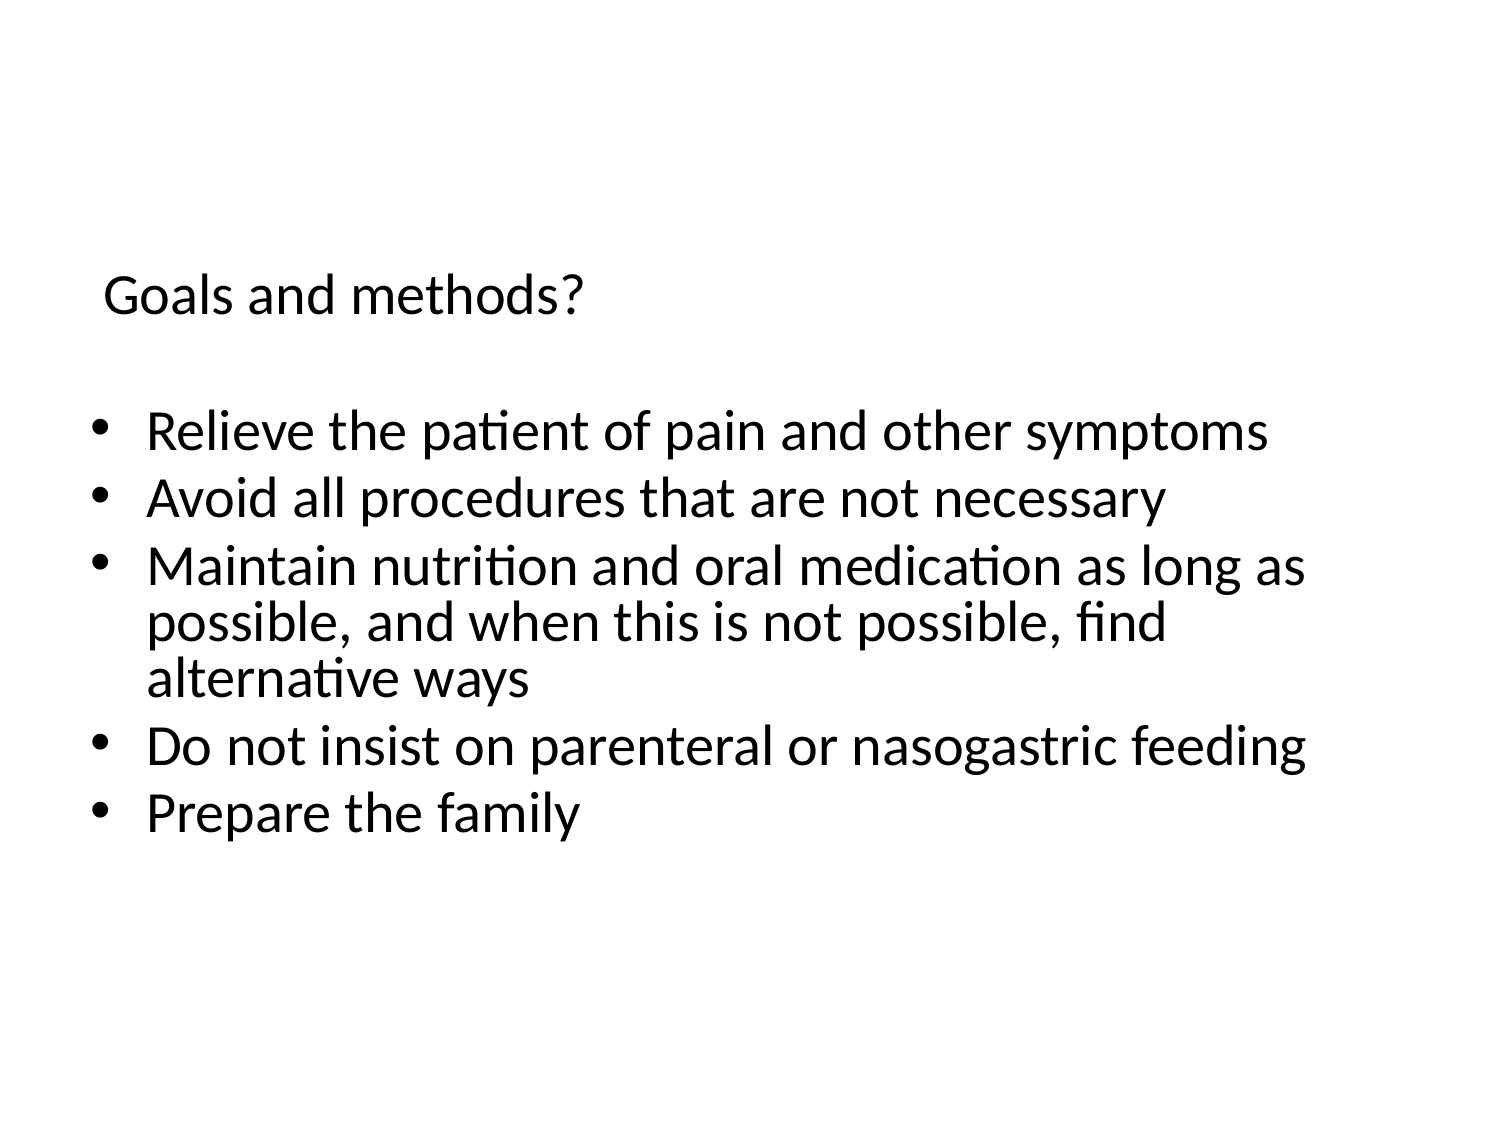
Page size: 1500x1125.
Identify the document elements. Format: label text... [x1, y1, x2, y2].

list Goals and methods? Relieve the patient of pain and other symptoms Avoid all procedures that are not necessary Maintain nutrition and oral medication as long as possible, and when this is not possible, find alternative ways Do not insist on parenteral or nasogastric feeding Prepare the family [75, 262, 1425, 1005]
